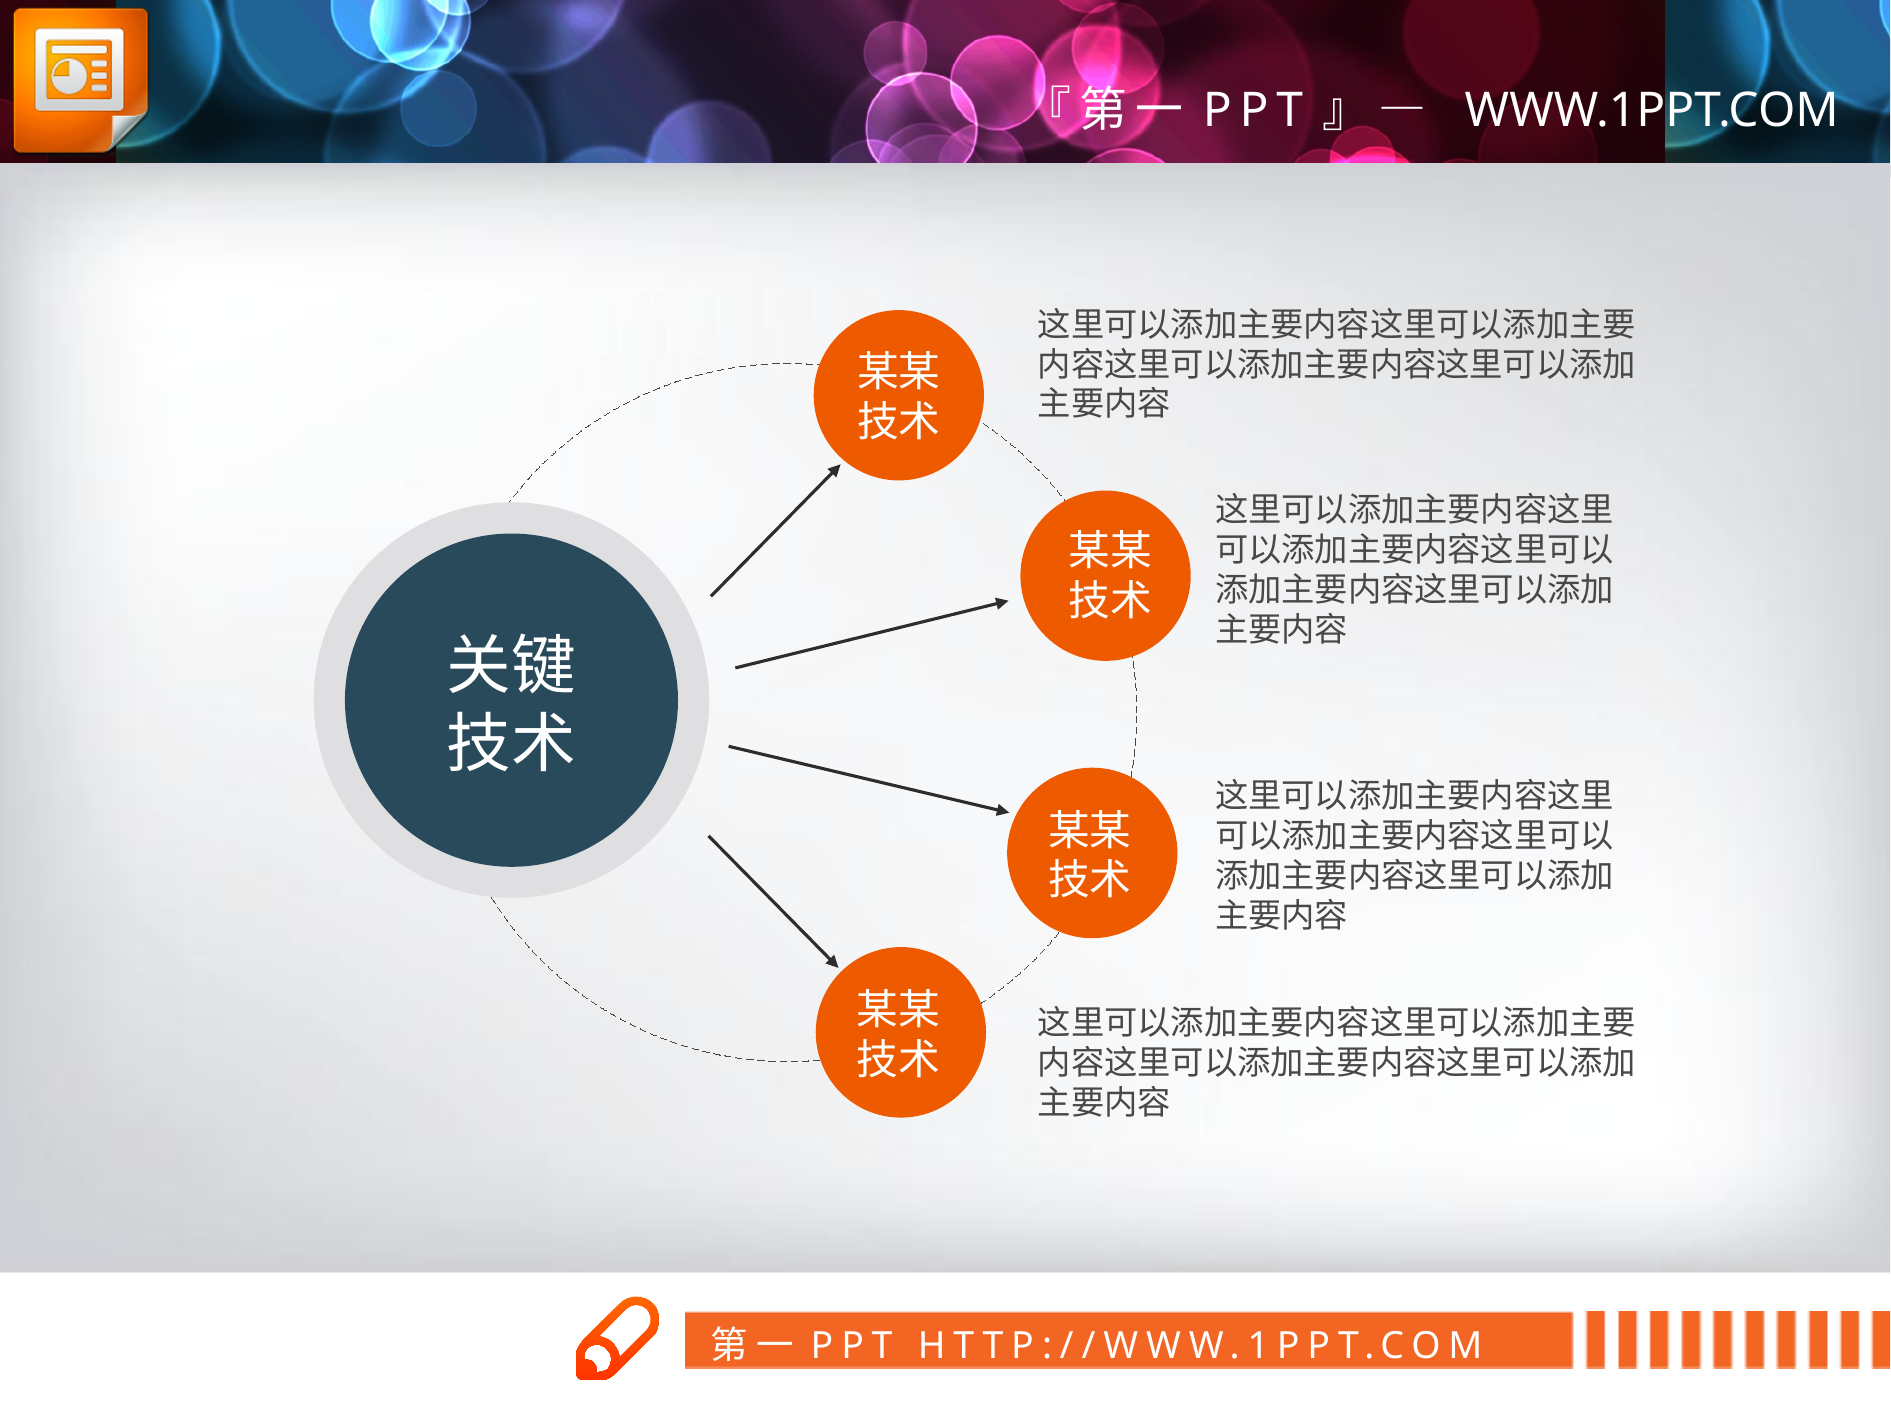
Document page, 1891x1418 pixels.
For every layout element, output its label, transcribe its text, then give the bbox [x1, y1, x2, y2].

picture [0, 0, 1891, 1275]
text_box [815, 946, 987, 1118]
text_box 这里可以添加主要内容这里可以添加主要内容这里可以添加主要内容这里可以添加主要内容 [1022, 295, 1666, 430]
text_box 关键技术 [413, 616, 610, 787]
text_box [1006, 767, 1178, 939]
text_box 这里可以添加主要内容这里可以添加主要内容这里可以添加主要内容这里可以添加主要内容 [1200, 480, 1643, 656]
text_box [313, 502, 710, 898]
text_box [735, 597, 1009, 669]
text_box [1020, 490, 1191, 662]
text_box 这里可以添加主要内容这里可以添加主要内容这里可以添加主要内容这里可以添加主要内容 [1022, 993, 1666, 1129]
text_box 这里可以添加主要内容这里可以添加主要内容这里可以添加主要内容这里可以添加主要内容 [1200, 766, 1643, 942]
picture [685, 1311, 1891, 1369]
text_box [728, 746, 1001, 816]
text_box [813, 309, 985, 481]
text_box [491, 363, 1137, 1062]
text_box [344, 533, 679, 867]
